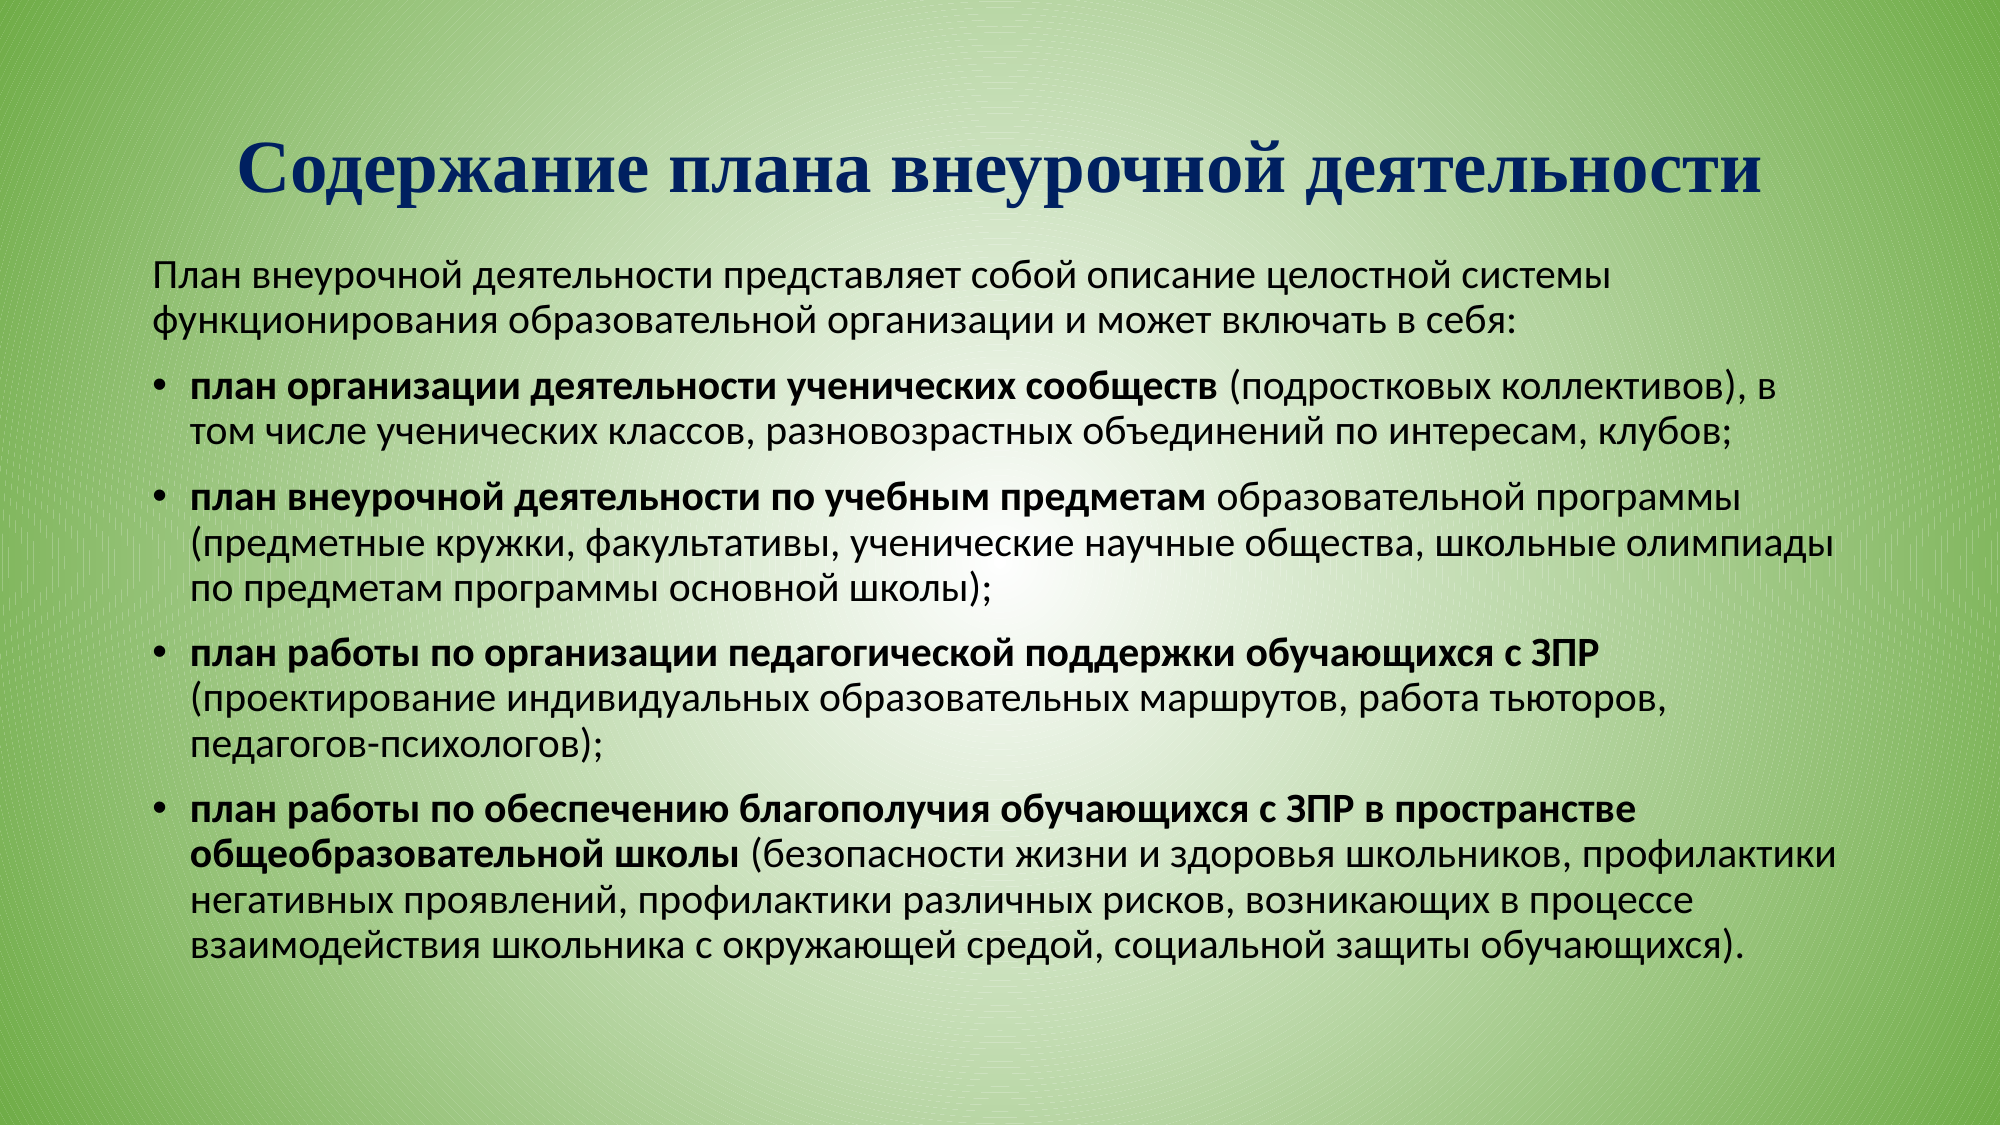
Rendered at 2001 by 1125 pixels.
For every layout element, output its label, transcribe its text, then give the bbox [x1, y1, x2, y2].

title Содержание плана внеурочной деятельности [137, 59, 1863, 245]
list План внеурочной деятельности представляет собой описание целостной системы функционирования образовательной организации и может включать в себя: план организации деятельности ученических сообществ (подростковых коллективов), в том числе ученических классов, разновозрастных объединений по интересам, клубов; план внеурочной деятельности по учебным предметам образовательной программы (предметные кружки, факультативы, ученические научные общества, школьные олимпиады по предметам программы основной школы); план работы по организации педагогической поддержки обучающихся с ЗПР (проектирование индивидуальных образовательных маршрутов, работа тьюторов, педагогов-психологов); план работы по обеспечению благополучия обучающихся с ЗПР в пространстве общеобразовательной школы (безопасности жизни и здоровья школьников, профилактики негативных проявлений, профилактики различных рисков, возникающих в процессе взаимодействия школьника с окружающей средой, социальной защиты обучающихся). [137, 245, 1863, 1076]
